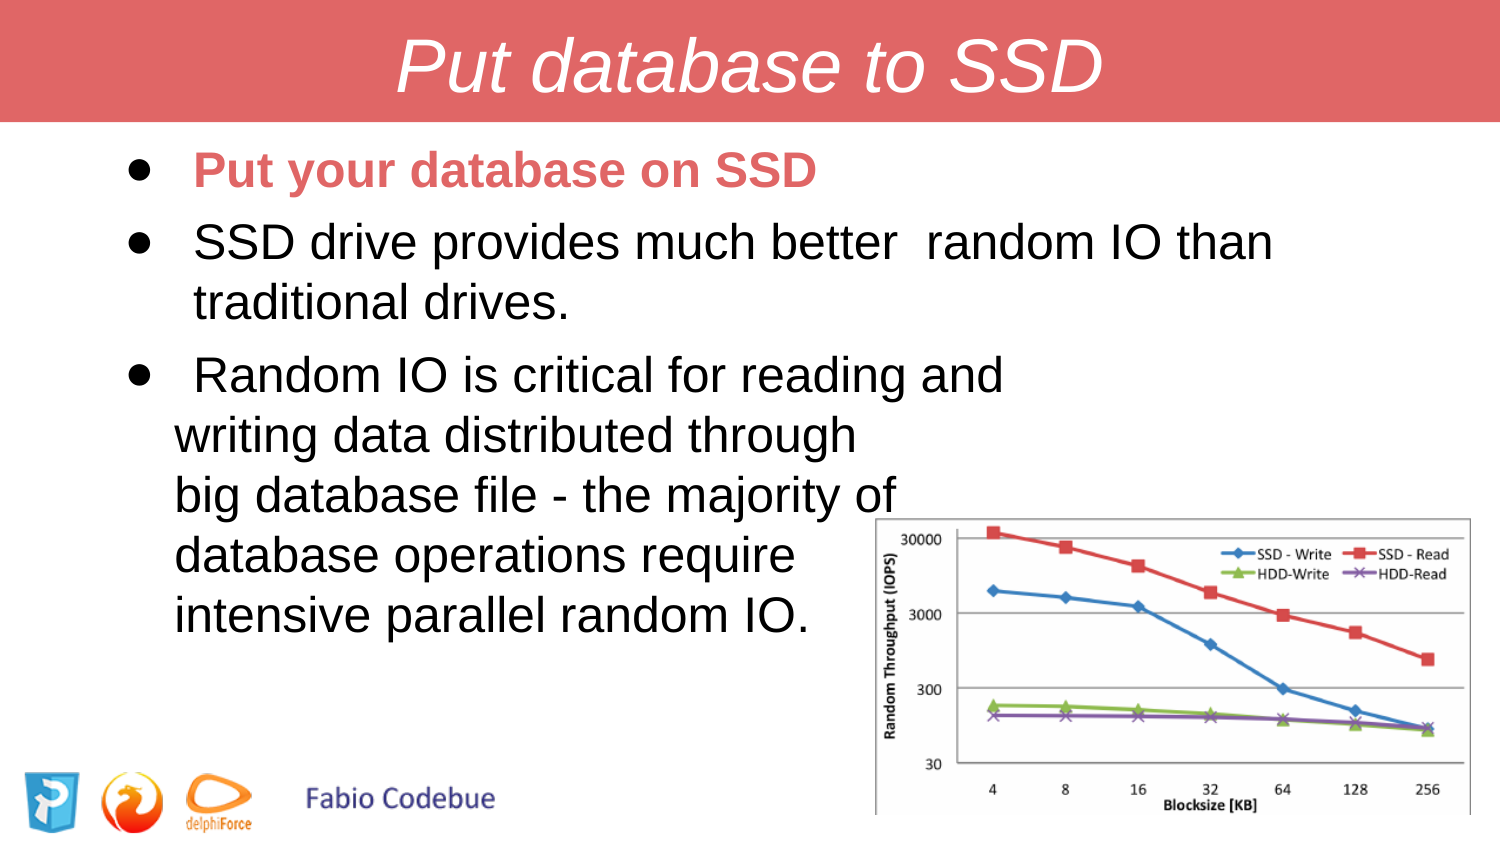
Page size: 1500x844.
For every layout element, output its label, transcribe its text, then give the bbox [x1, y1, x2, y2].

picture [0, 123, 1500, 844]
title Put database to SSD [0, 0, 1500, 123]
list Put your database on SSD SSD drive provides much better random IO than traditional drives. Random IO is critical for reading and writing data distributed through big database file - the majority of database operations require intensive parallel random IO. [103, 122, 1397, 738]
